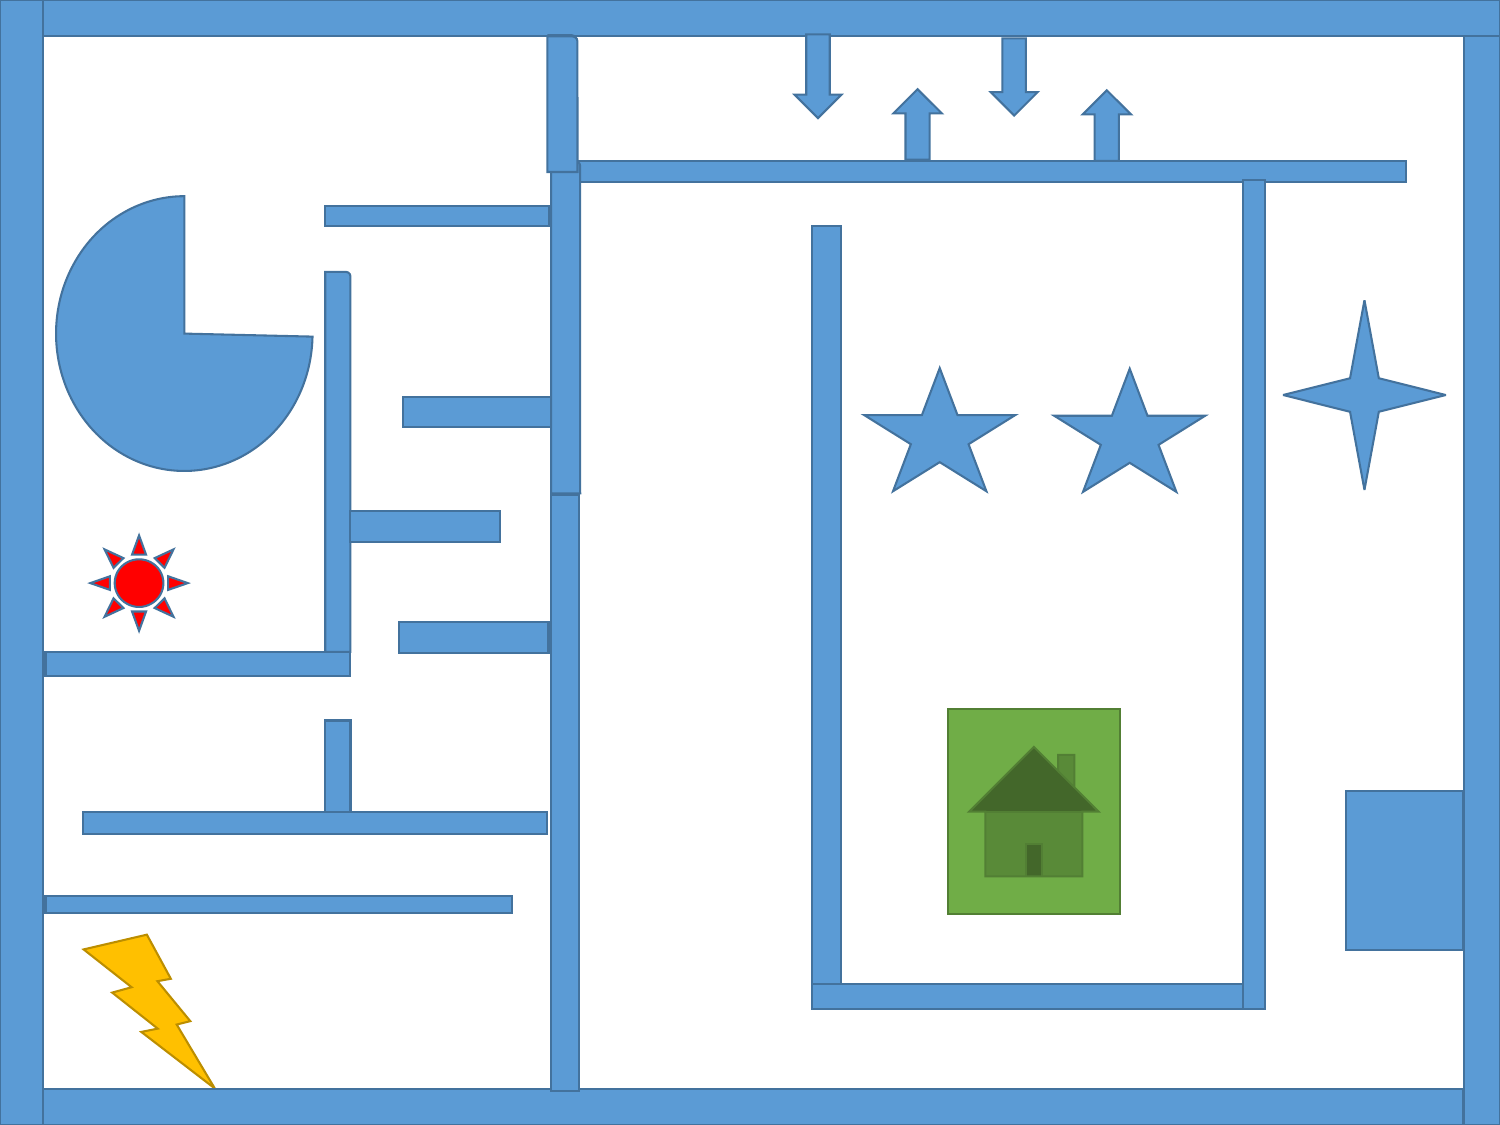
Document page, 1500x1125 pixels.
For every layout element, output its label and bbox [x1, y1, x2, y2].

text_box [0, 0, 44, 1125]
text_box [55, 195, 314, 472]
text_box [402, 396, 550, 428]
text_box [550, 161, 582, 495]
text_box [324, 205, 550, 227]
text_box [152, 547, 176, 570]
text_box [152, 596, 176, 619]
text_box [1242, 179, 1266, 1010]
text_box [890, 87, 945, 161]
text_box [130, 610, 148, 634]
text_box [130, 532, 148, 556]
text_box [1463, 35, 1500, 1125]
text_box [1282, 300, 1447, 491]
text_box [811, 225, 842, 985]
text_box [102, 547, 126, 570]
text_box [42, 0, 1500, 37]
text_box [42, 1088, 1465, 1125]
text_box [102, 596, 126, 619]
text_box [1050, 365, 1209, 495]
text_box [811, 983, 1244, 1010]
text_box [44, 651, 351, 677]
text_box [792, 33, 844, 120]
text_box [1080, 88, 1134, 162]
text_box [550, 495, 580, 1092]
text_box [349, 510, 501, 543]
text_box [82, 811, 548, 835]
text_box [947, 708, 1121, 915]
text_box [167, 574, 191, 592]
text_box [579, 160, 1407, 183]
text_box [81, 933, 216, 1088]
text_box [44, 895, 513, 914]
text_box [398, 621, 550, 654]
text_box [860, 365, 1019, 494]
text_box [324, 270, 352, 653]
text_box [988, 37, 1041, 118]
text_box [324, 719, 352, 813]
text_box [1345, 790, 1465, 951]
text_box [546, 35, 579, 174]
text_box [87, 574, 111, 592]
text_box [113, 558, 165, 609]
